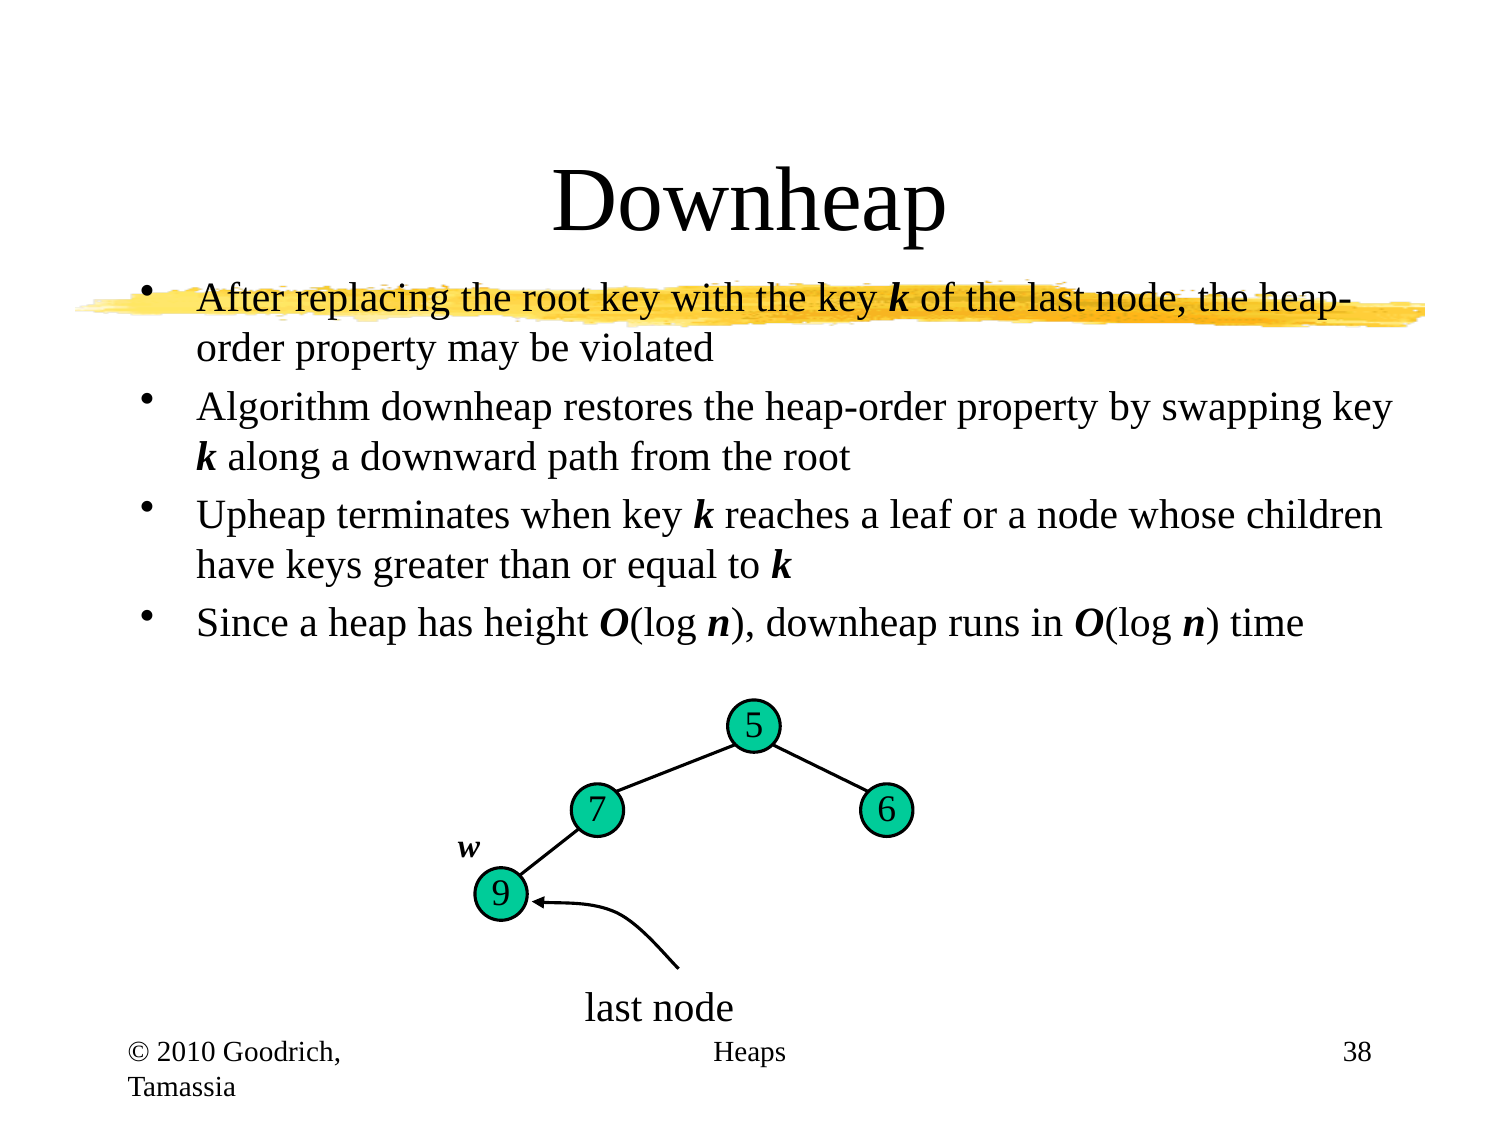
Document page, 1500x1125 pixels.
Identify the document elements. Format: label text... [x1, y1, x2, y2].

text_box [531, 896, 679, 969]
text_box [772, 745, 869, 791]
title Downheap [112, 99, 1388, 288]
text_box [519, 829, 580, 875]
slide_number © 2010 Goodrich, Tamassia [112, 1024, 426, 1101]
text_box w [443, 817, 496, 872]
text_box 7 [571, 783, 624, 837]
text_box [615, 745, 736, 791]
picture [75, 274, 124, 338]
slide_number 38 [1074, 1024, 1388, 1101]
list After replacing the root key with the key k of the last node, the heap-order property may be violated Algorithm downheap restores the heap-order property by swapping key k along a downward path from the root Upheap terminates when key k reaches a leaf or a node whose children have keys greater than or equal to k Since a heap has height O(log n), downheap runs in O(log n) time [124, 262, 1438, 663]
footer Heaps [512, 1024, 988, 1101]
text_box 5 [727, 699, 781, 753]
text_box 6 [860, 783, 913, 837]
text_box last node [569, 972, 750, 1038]
text_box 9 [474, 867, 528, 921]
